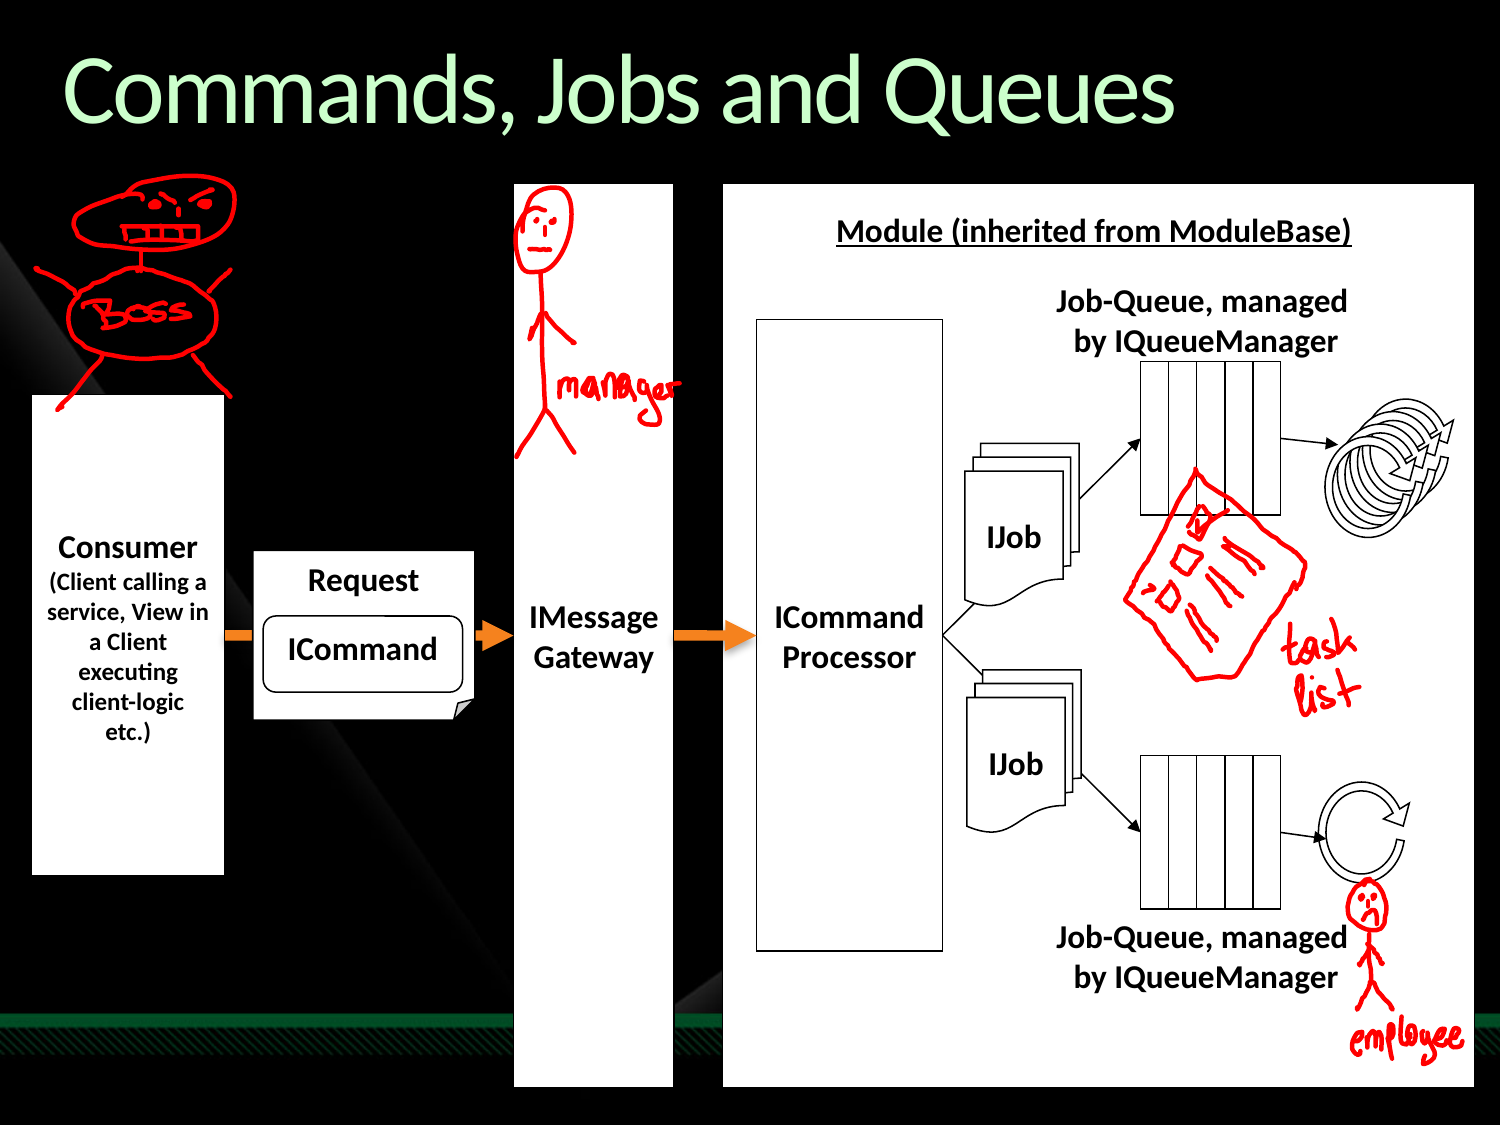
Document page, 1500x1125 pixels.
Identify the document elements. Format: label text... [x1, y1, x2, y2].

text_box [225, 630, 246, 641]
picture [0, 0, 1500, 1125]
title Commands, Jobs and Queues [62, 37, 1438, 147]
text_box Consumer (Client calling a service, View in a Client executing client-logic etc.) [31, 394, 226, 877]
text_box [1324, 398, 1450, 538]
text_box [143, 174, 1479, 1088]
text_box [1287, 831, 1327, 844]
text_box [1318, 782, 1410, 838]
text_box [1140, 755, 1281, 910]
text_box [1319, 839, 1405, 883]
text_box Module (inherited from ModuleBase) [749, 187, 1439, 271]
text_box Job-Queue, managed by IQueueManager [999, 262, 1413, 377]
text_box IJob [966, 669, 1082, 833]
text_box IMessage Gateway [513, 183, 675, 1088]
text_box IJob [964, 443, 1080, 606]
text_box [1082, 774, 1134, 831]
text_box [1140, 361, 1281, 516]
text_box [24, 174, 513, 1088]
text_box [252, 550, 476, 721]
text_box [722, 183, 1475, 1088]
text_box [481, 619, 514, 652]
text_box [674, 619, 757, 652]
text_box [1080, 440, 1134, 499]
text_box ICommand Processor [756, 319, 943, 952]
text_box Job-Queue, managed by IQueueManager [999, 898, 1413, 1013]
